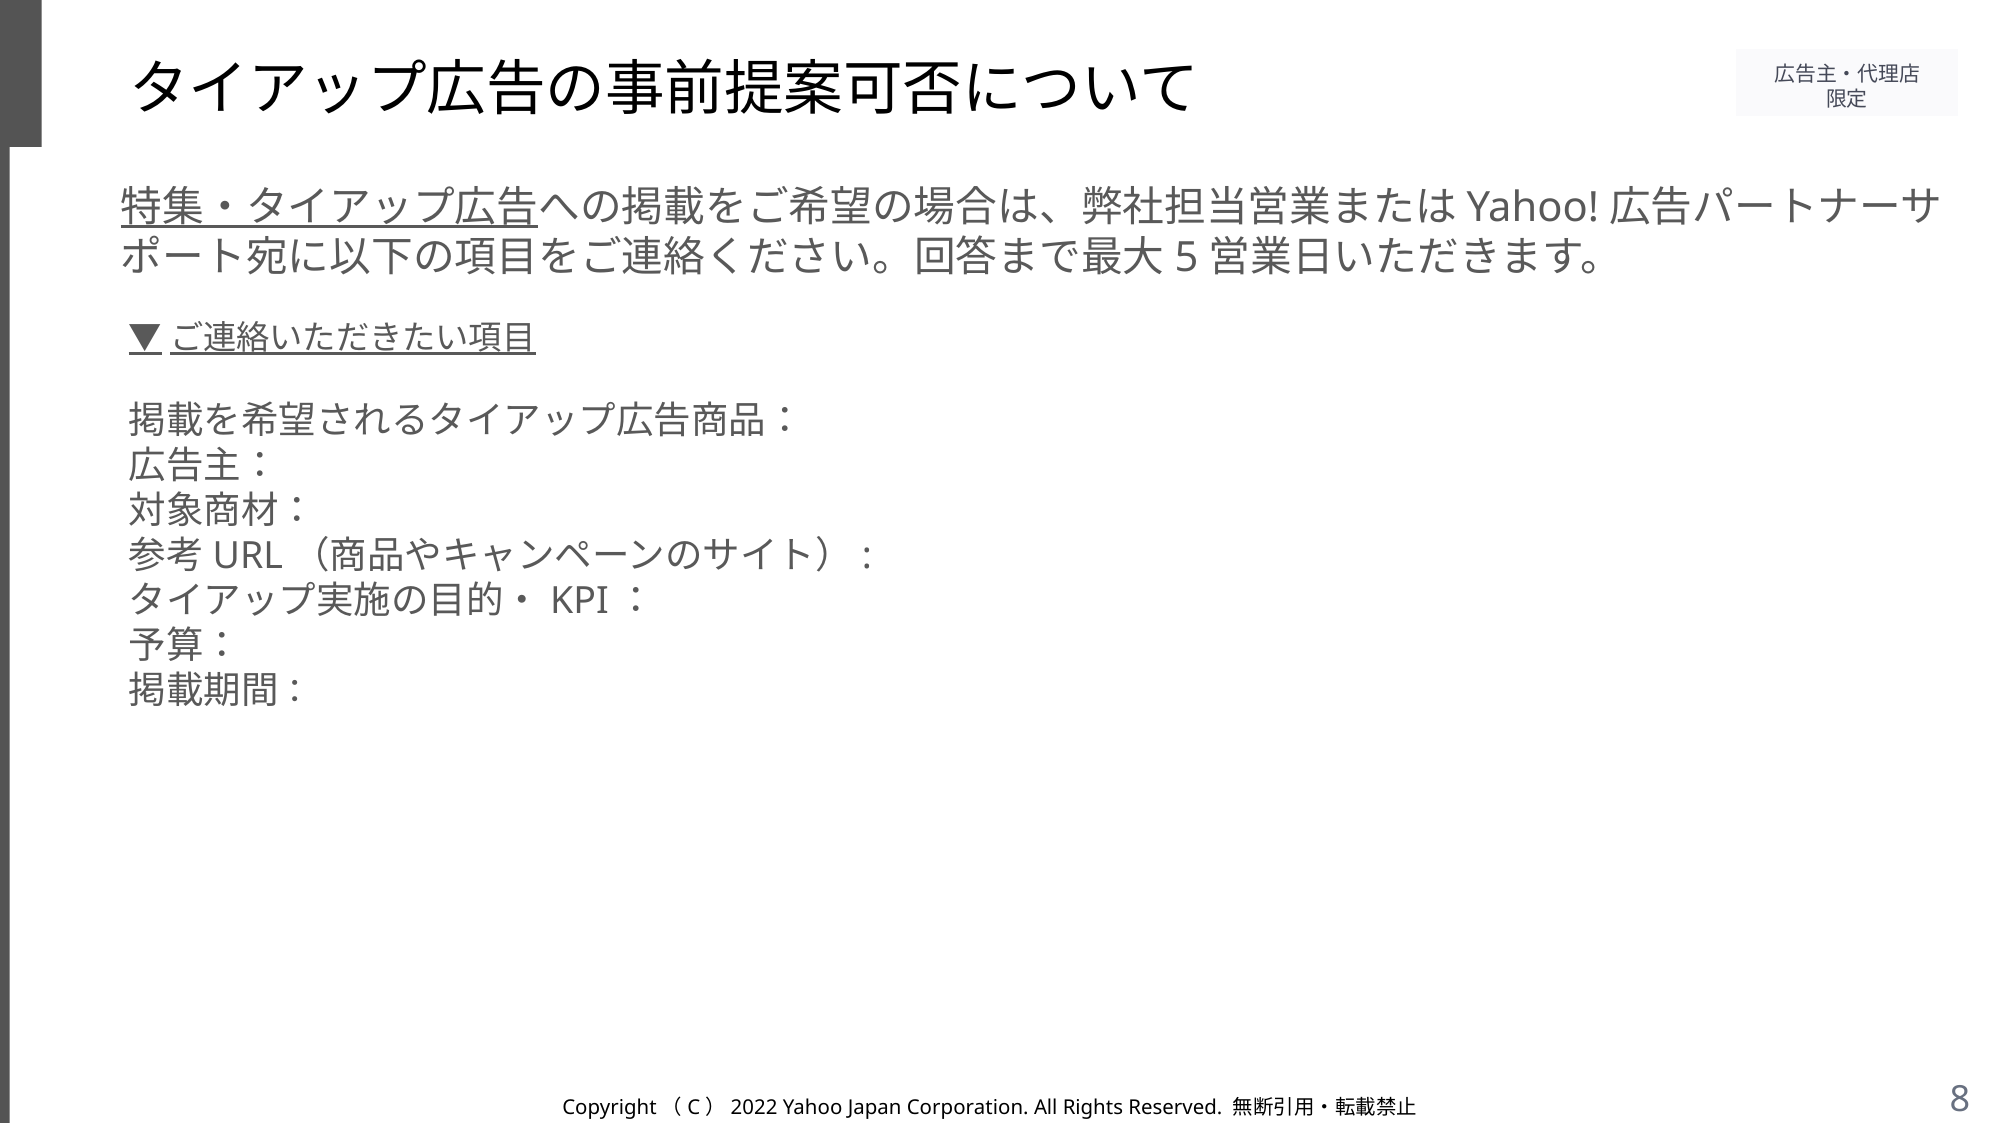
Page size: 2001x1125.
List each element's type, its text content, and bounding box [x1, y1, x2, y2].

footer Copyright（C）2022 Yahoo Japan Corporation. All Rights Reserved. 無断引用・転載禁止 [547, 1086, 1464, 1122]
text_box ▼ご連絡いただきたい項目 掲載を希望されるタイアップ広告商品： 広告主： 対象商材： 参考URL（商品やキャンペーンのサイト）: タイアップ実施の目的・KPI： 予算： 掲載期間： [114, 308, 1874, 719]
text_box 特集・タイアップ広告への掲載をご希望の場合は、弊社担当営業またはYahoo!広告パートナーサポート宛に以下の項目をご連絡ください。回答まで最大5営業日いただきます。 [102, 170, 1964, 290]
title タイアップ広告の事前提案可否について [114, 41, 1728, 129]
